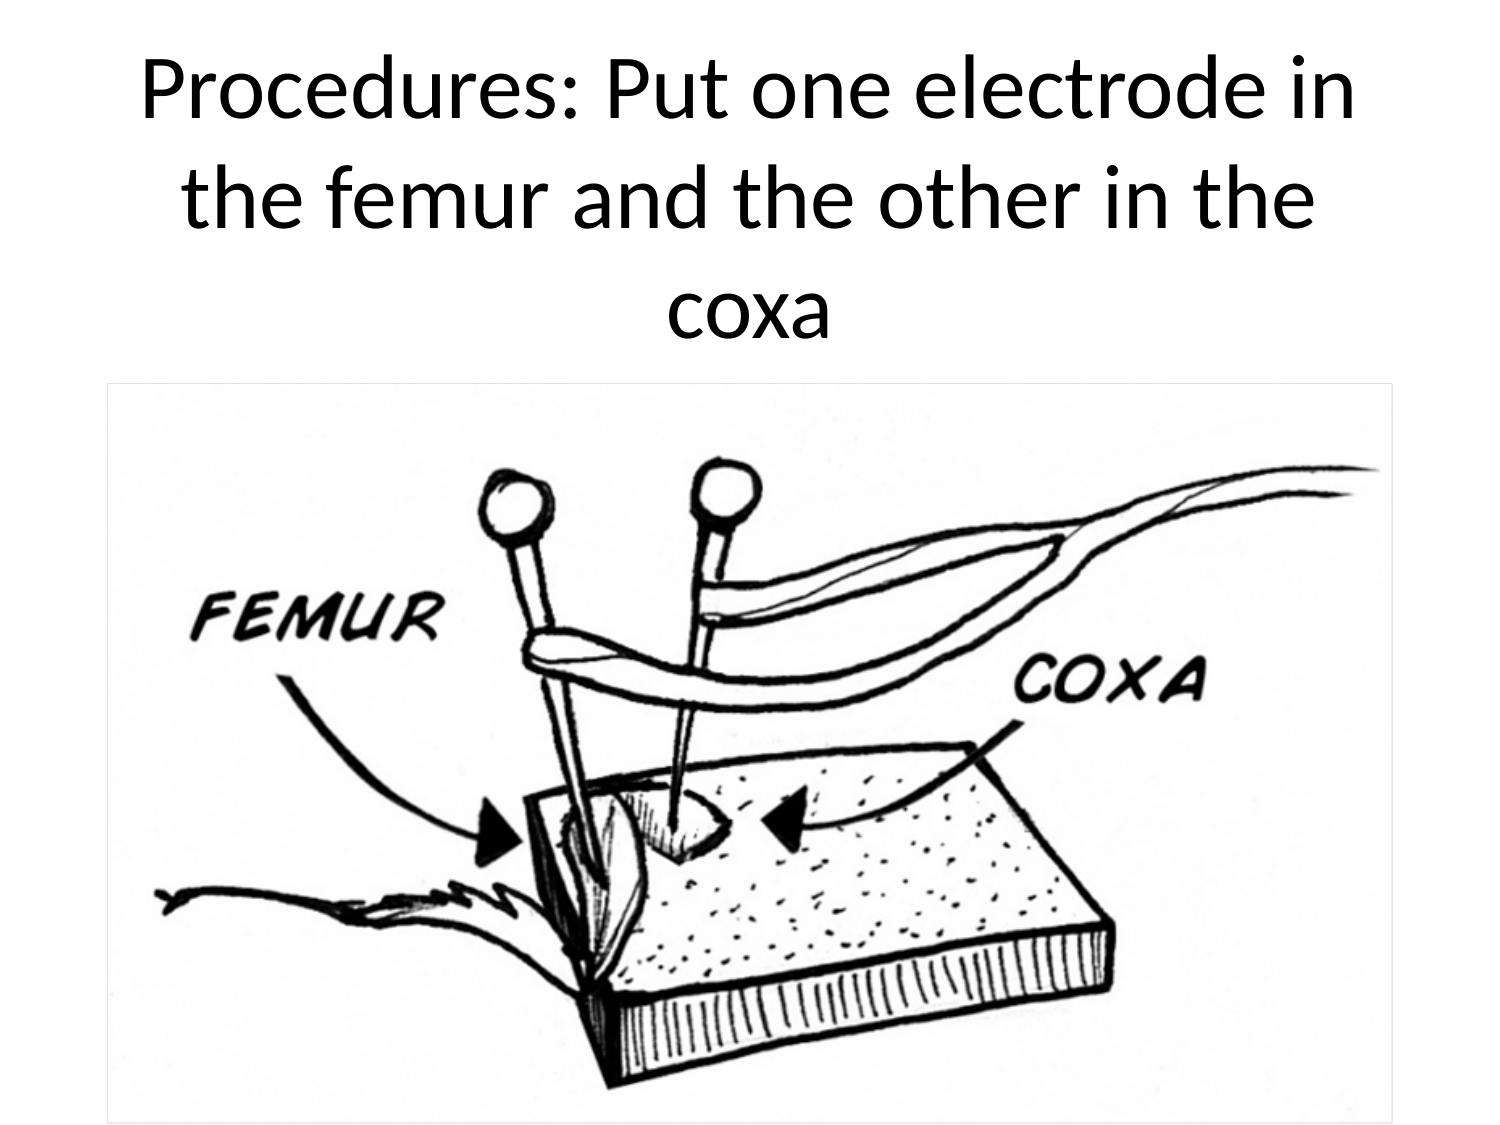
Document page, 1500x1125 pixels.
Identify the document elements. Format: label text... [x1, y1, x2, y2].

title Procedures: Put one electrode in the femur and the other in the coxa [75, 97, 1425, 286]
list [105, 382, 1395, 1125]
